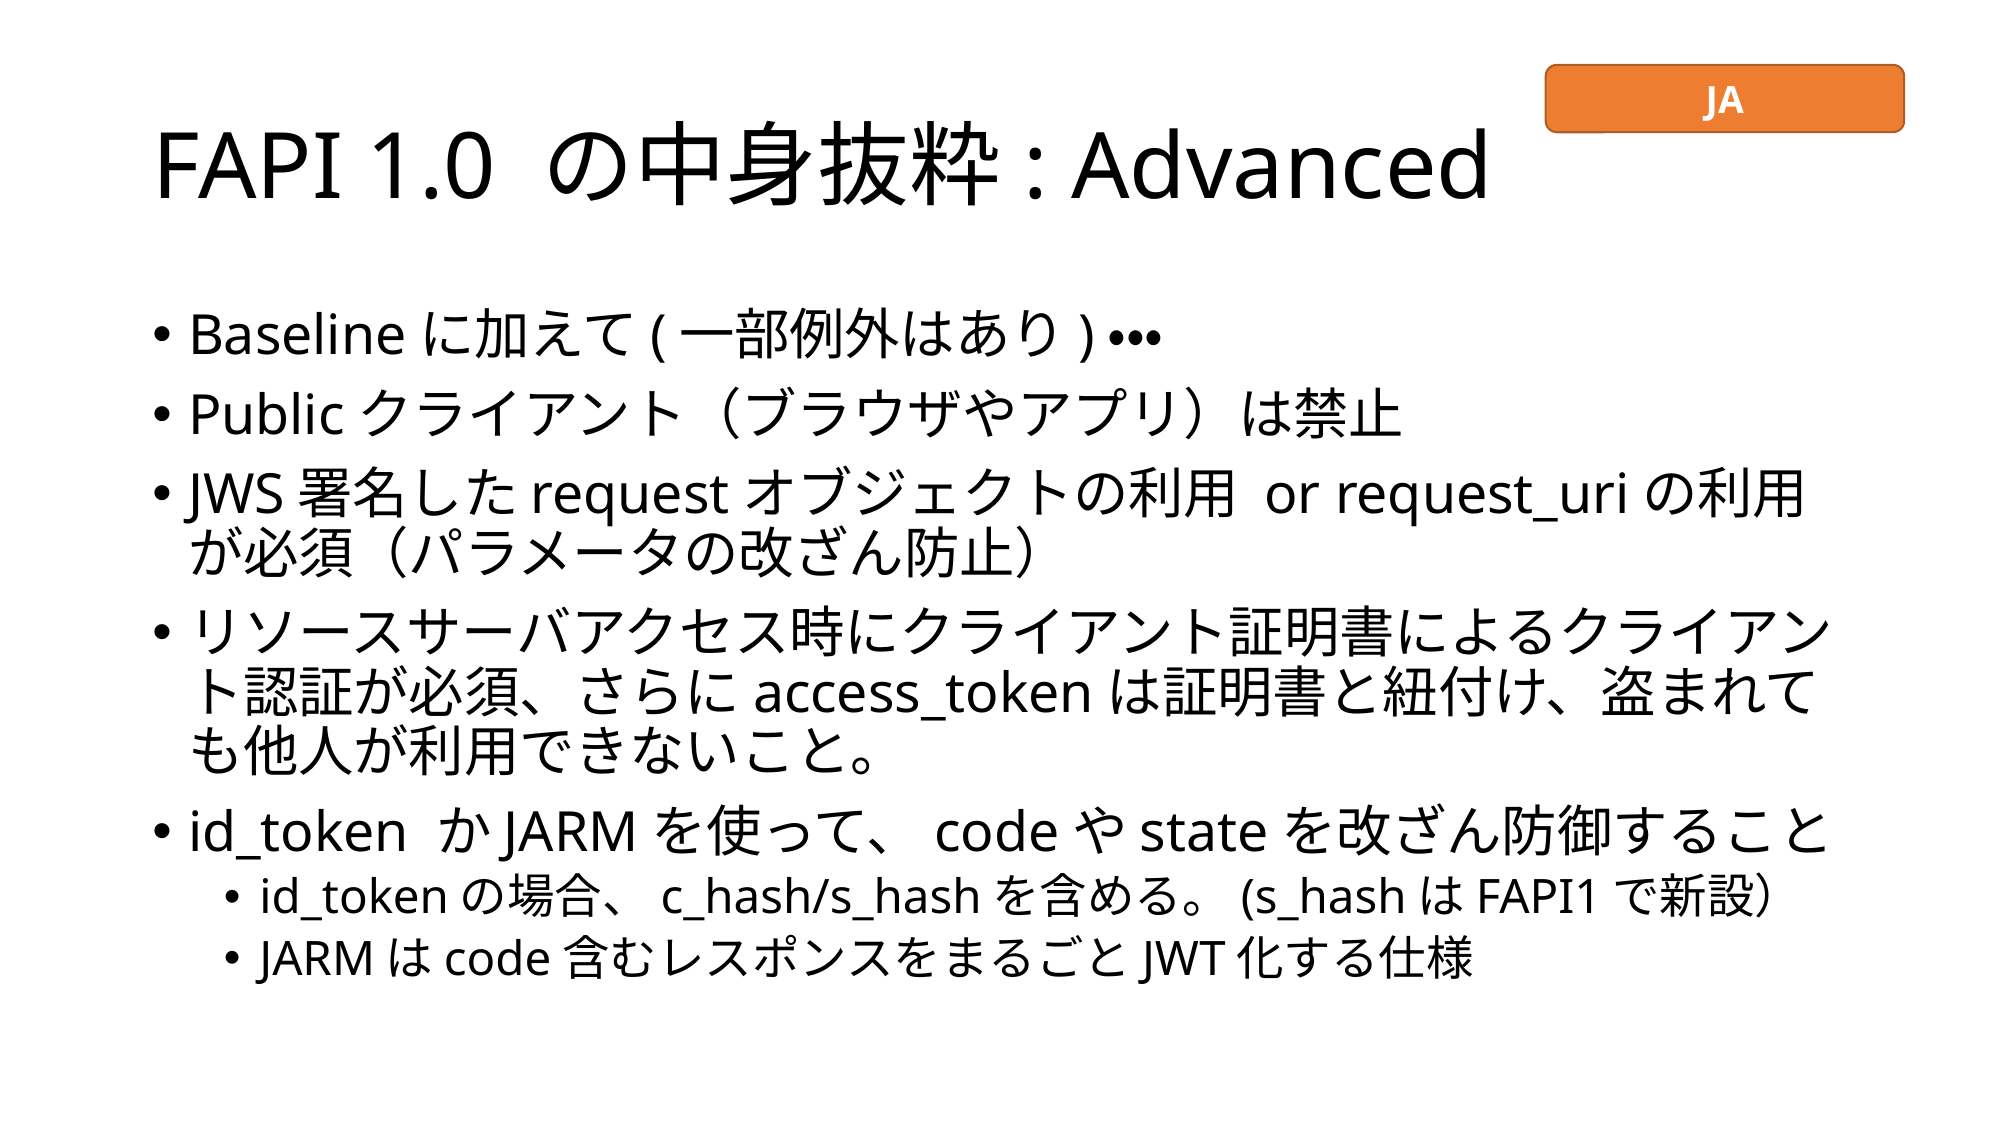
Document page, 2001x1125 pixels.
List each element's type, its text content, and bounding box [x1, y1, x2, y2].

list Baselineに加えて(一部例外はあり)・・・ Publicクライアント（ブラウザやアプリ）は禁止 JWS署名したrequestオブジェクトの利用 or request_uriの利用が必須（パラメータの改ざん防止） リソースサーバアクセス時にクライアント証明書によるクライアント認証が必須、さらにaccess_tokenは証明書と紐付け、盗まれても他人が利用できないこと。 id_token かJARMを使って、codeやstateを改ざん防御すること id_tokenの場合、c_hash/s_hashを含める。(s_hashはFAPI1で新設） JARMはcode含むレスポンスをまるごとJWT化する仕様 [137, 299, 1863, 1014]
text_box JA [1544, 63, 1906, 134]
title FAPI 1.0 の中身抜粋: Advanced [137, 59, 1863, 278]
